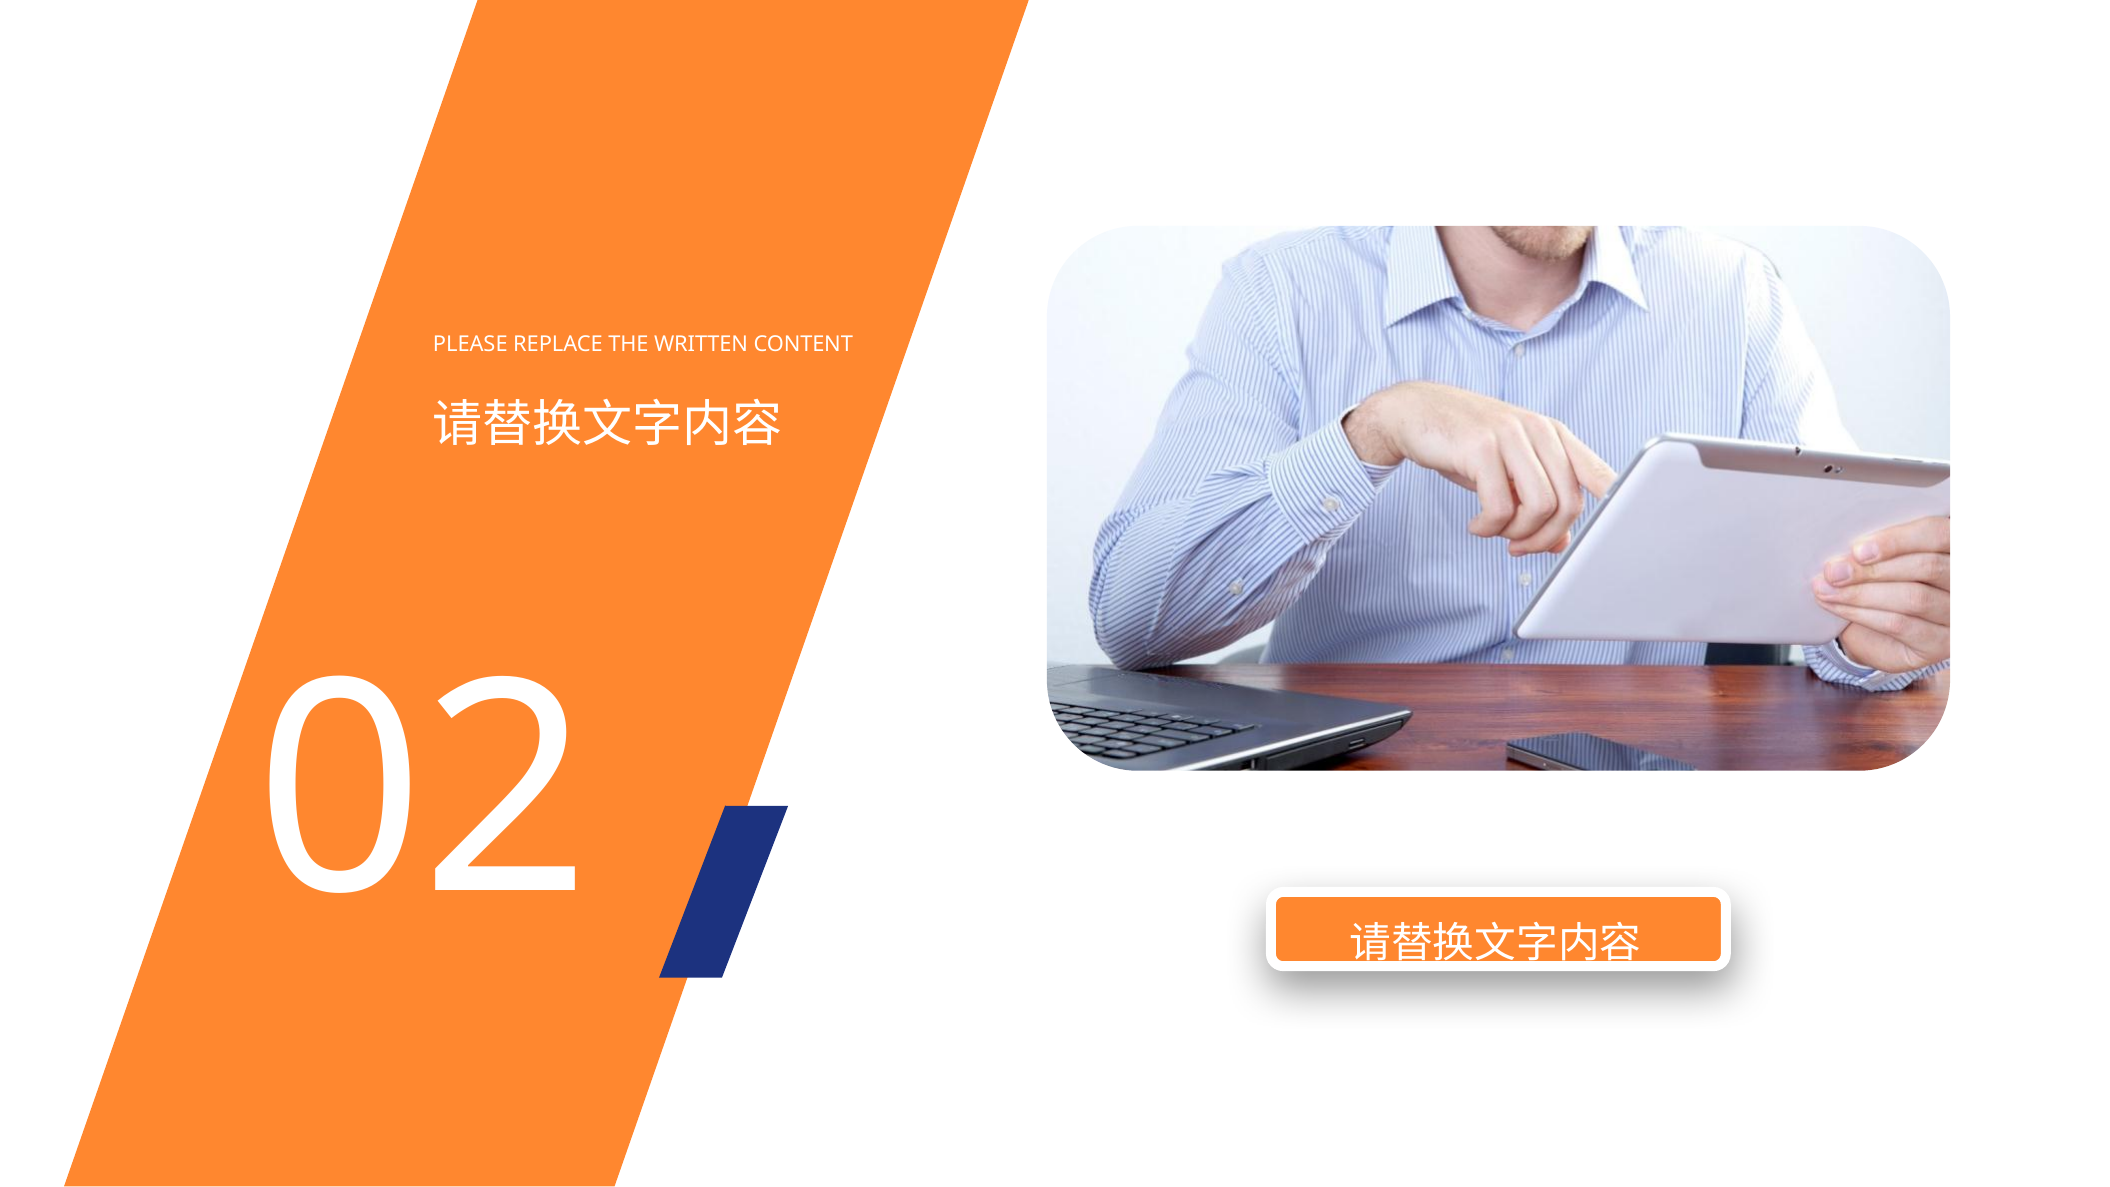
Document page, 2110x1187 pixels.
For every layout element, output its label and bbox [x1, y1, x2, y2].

text_box [63, 0, 1029, 1187]
text_box [1270, 883, 1726, 975]
text_box [1045, 224, 1952, 772]
